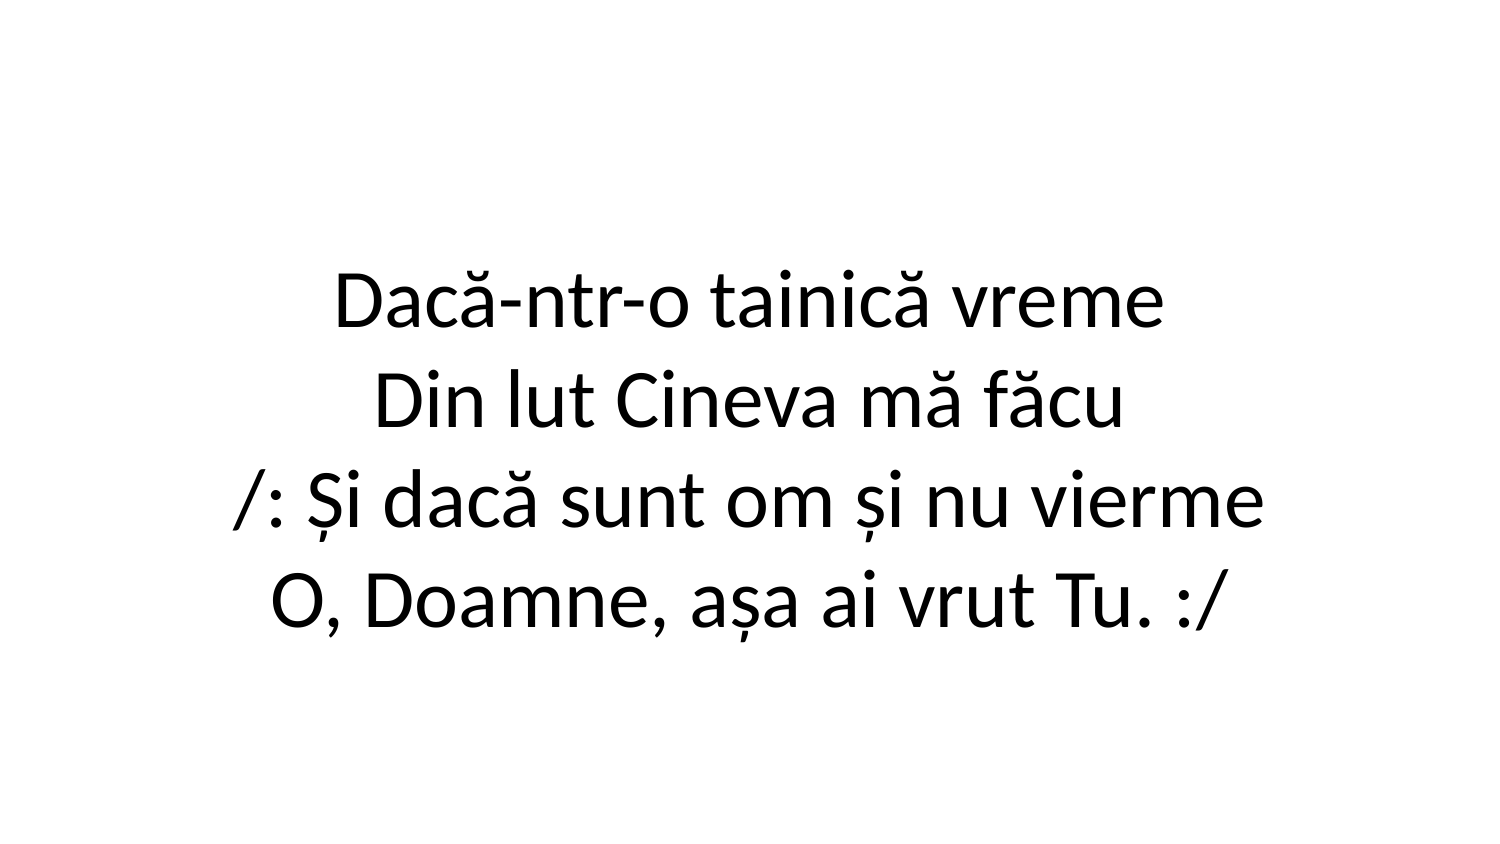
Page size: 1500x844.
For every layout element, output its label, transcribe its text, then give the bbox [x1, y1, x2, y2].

text_box Dacă-ntr-o tainică vreme Din lut Cineva mă făcu /: Și dacă sunt om și nu vierme O, Doamne, așa ai vrut Tu. :/ [218, 192, 1282, 652]
